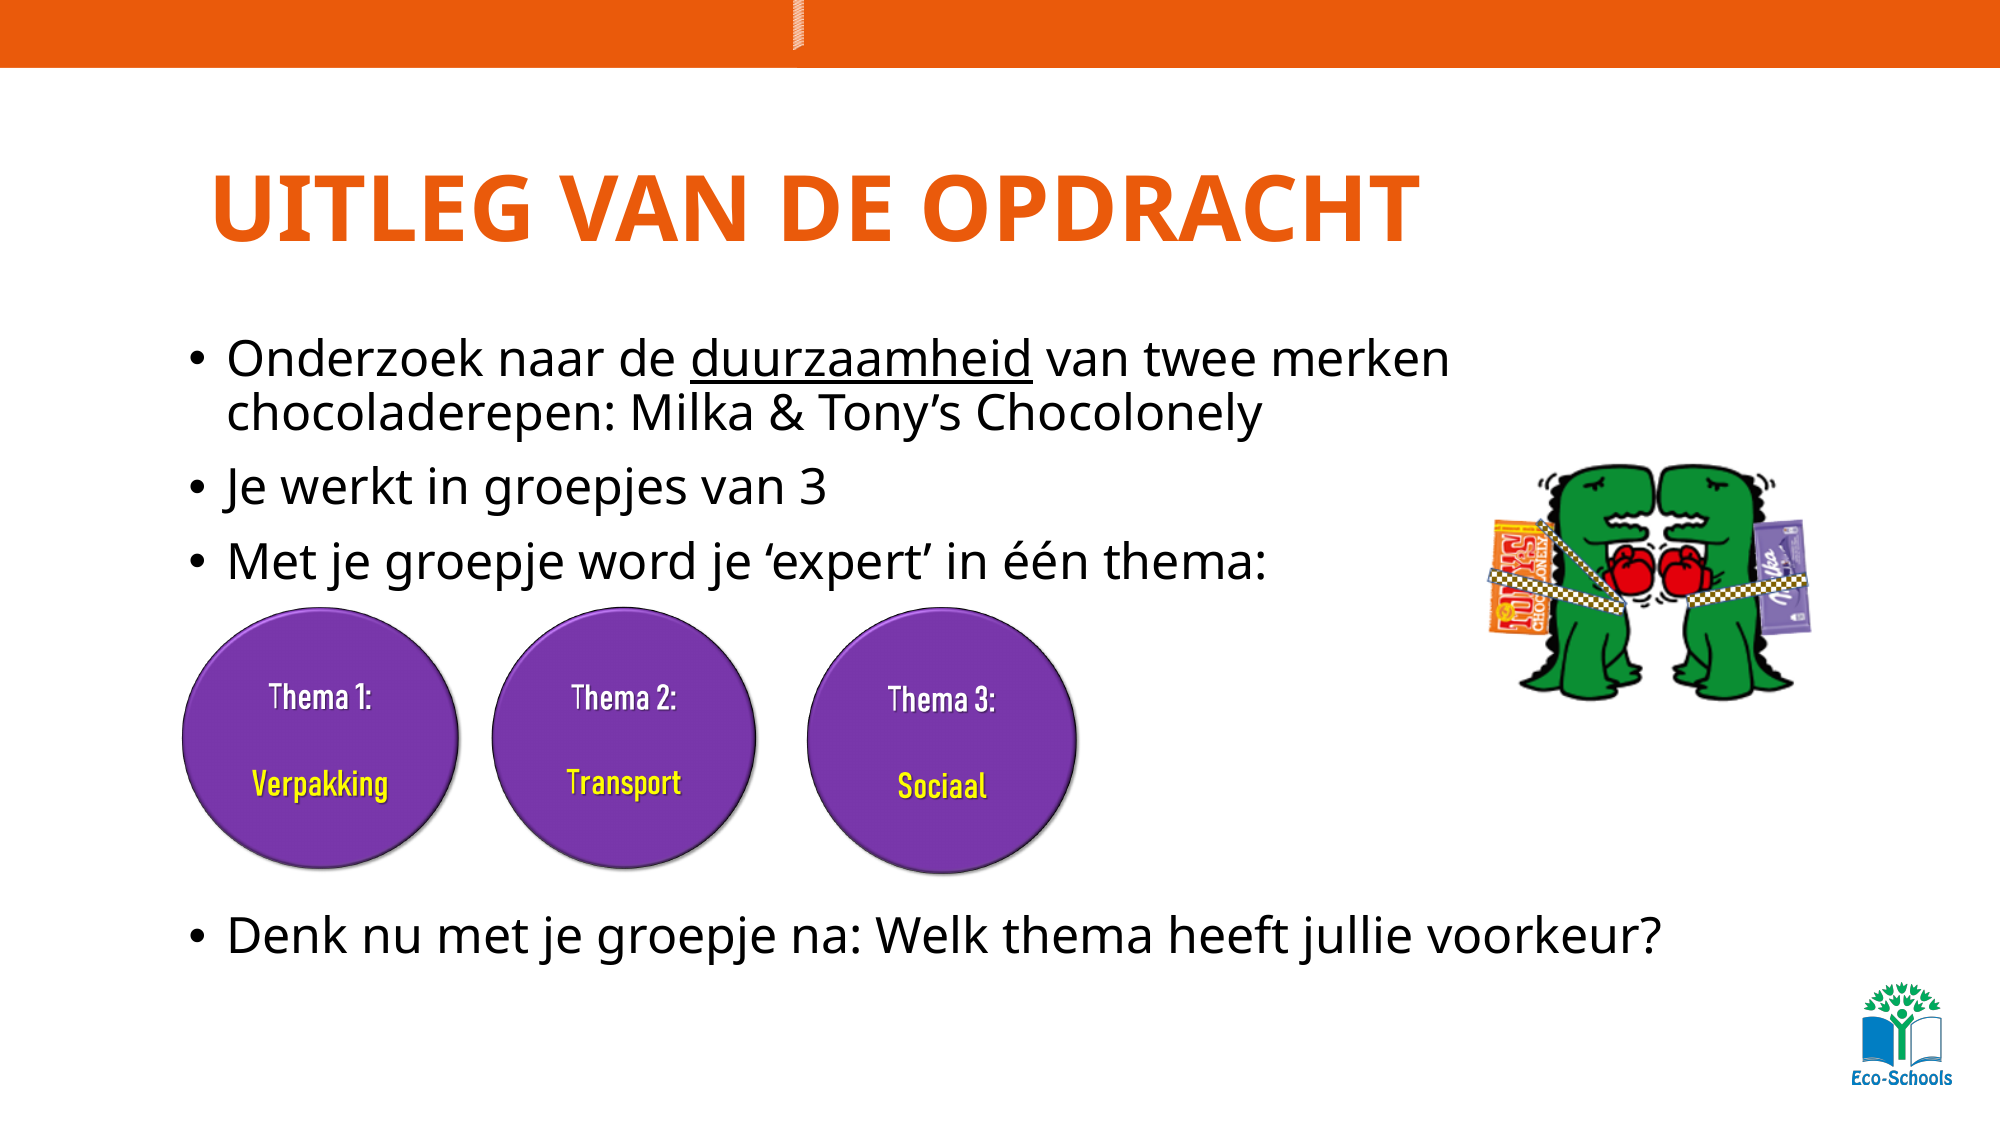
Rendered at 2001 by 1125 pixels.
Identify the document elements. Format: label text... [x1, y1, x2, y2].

picture [793, 0, 804, 50]
list Onderzoek naar de duurzaamheid van twee merken chocoladerepen: Milka & Tony’s Chocolonely Je werkt in groepjes van 3 Met je groepje word je ‘expert’ in één thema: Denk nu met je groepje na: Welk thema heeft jullie voorkeur? [173, 325, 1827, 1019]
picture [1852, 982, 1952, 1085]
title Uitleg van de opdracht [193, 122, 1664, 269]
picture [489, 604, 762, 875]
picture [179, 604, 465, 875]
picture [1473, 440, 1827, 715]
picture [804, 604, 1083, 880]
